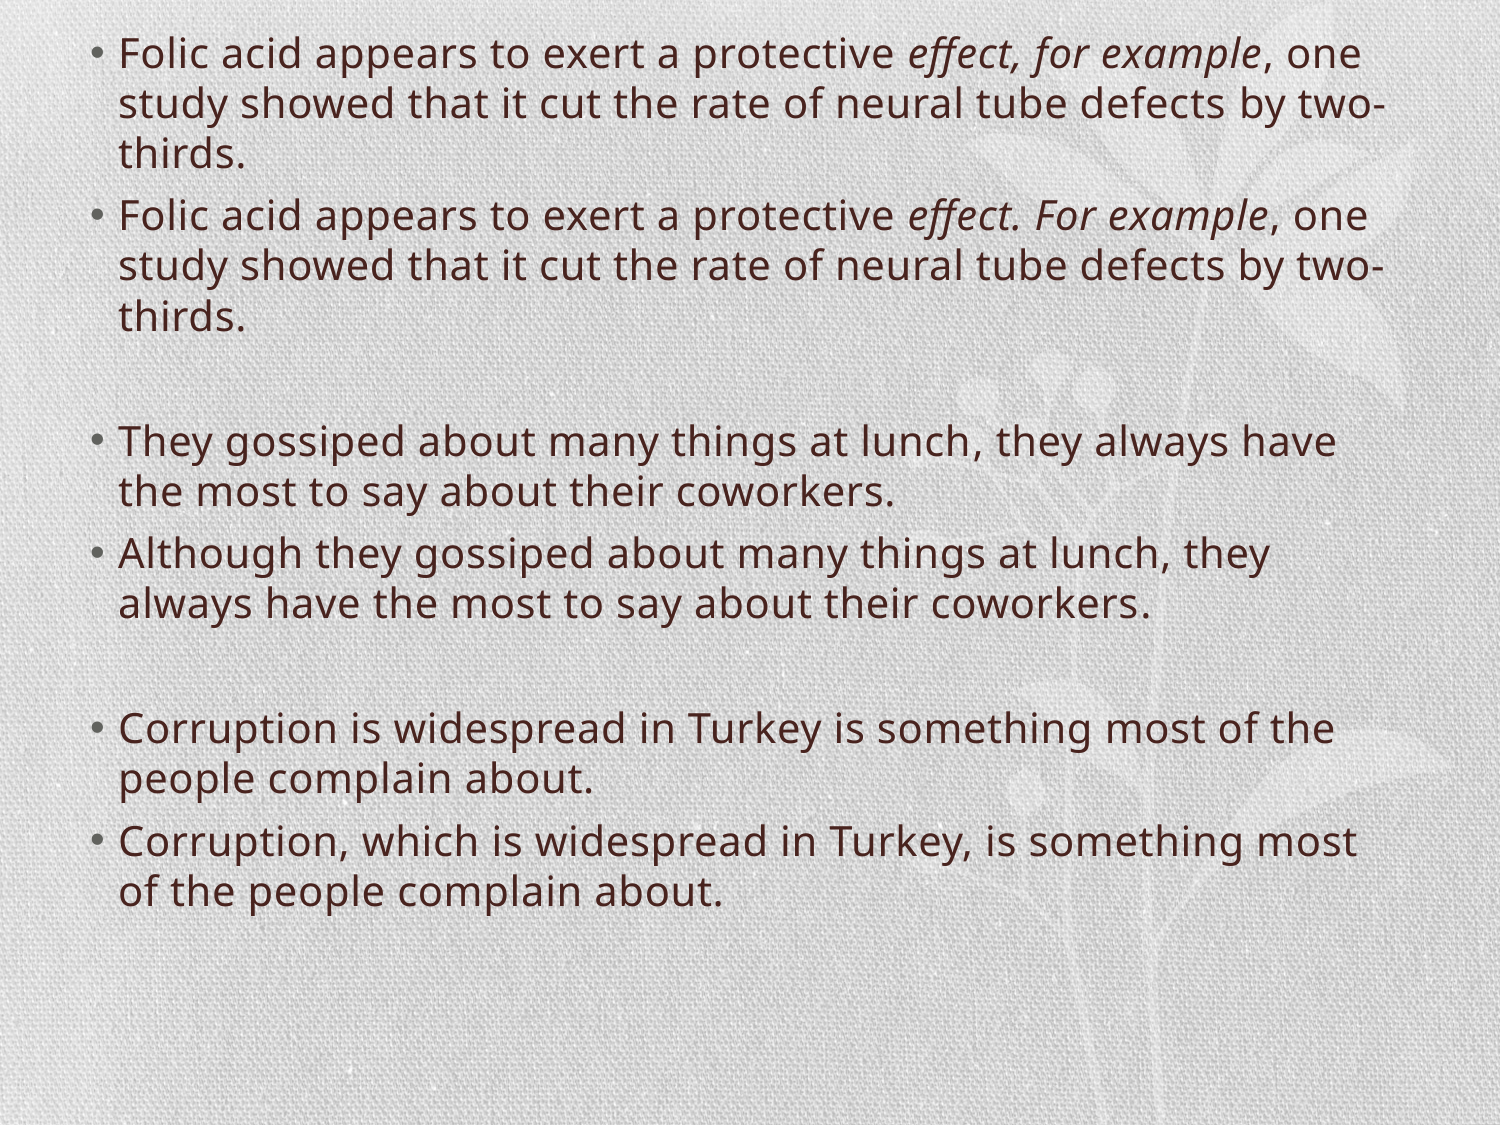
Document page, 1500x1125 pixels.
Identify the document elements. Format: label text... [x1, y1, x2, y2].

list Folic acid appears to exert a protective effect, for example, one study showed that it cut the rate of neural tube defects by two-thirds. Folic acid appears to exert a protective effect. For example, one study showed that it cut the rate of neural tube defects by two-thirds. They gossiped about many things at lunch, they always have the most to say about their coworkers. Although they gossiped about many things at lunch, they always have the most to say about their coworkers. Corruption is widespread in Turkey is something most of the people complain about. Corruption, which is widespread in Turkey, is something most of the people complain about. [75, 19, 1425, 1005]
